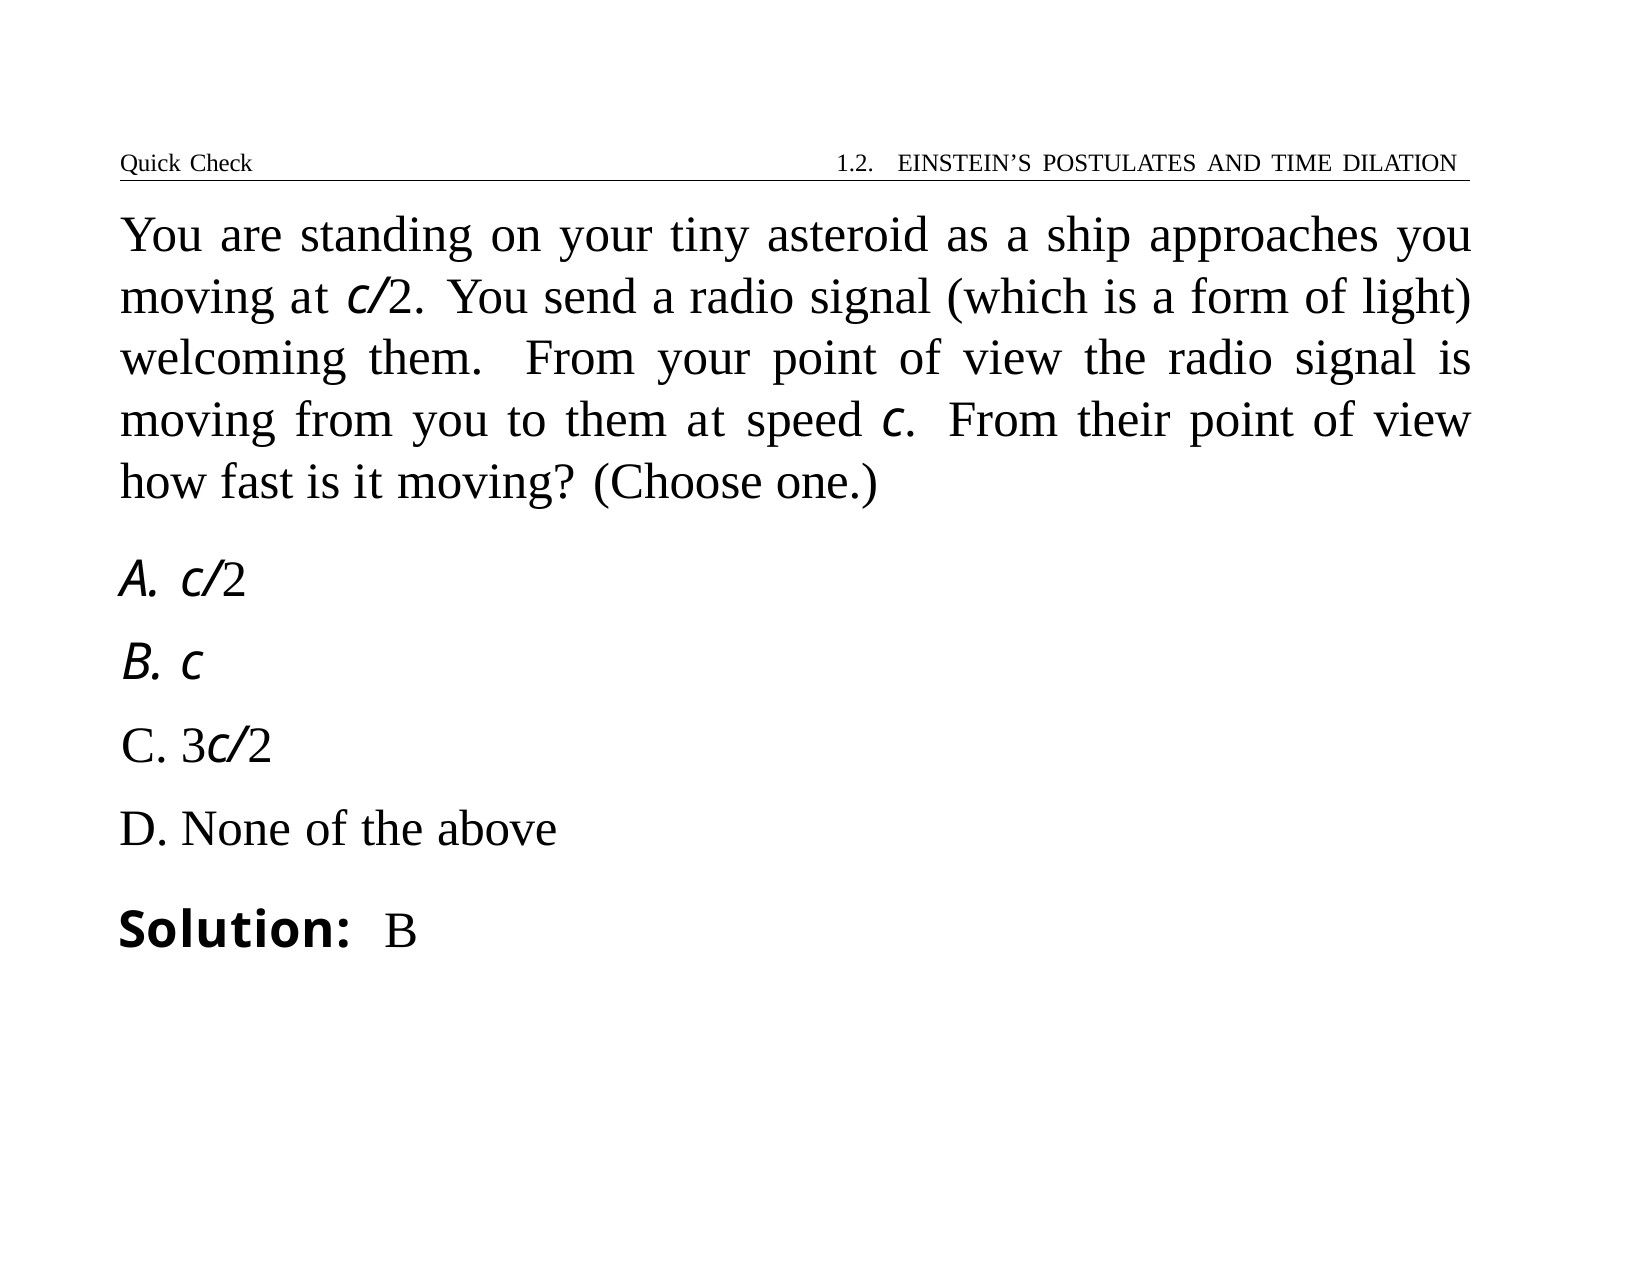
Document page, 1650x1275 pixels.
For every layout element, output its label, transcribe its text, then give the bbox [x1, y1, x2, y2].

text_box c/2 c 3c/2 None of the above Solution: B [116, 521, 559, 958]
title You are standing on your tiny asteroid as a ship approaches you moving at c/2. You send a radio signal (which is a form of light) welcoming them. From your point of view the radio signal is moving from you to them at speed c. From their point of view how fast is it moving? (Choose one.) [117, 198, 1473, 509]
text_box Quick Check 1.2. EINSTEIN’S POSTULATES AND TIME DILATION [117, 144, 1473, 176]
